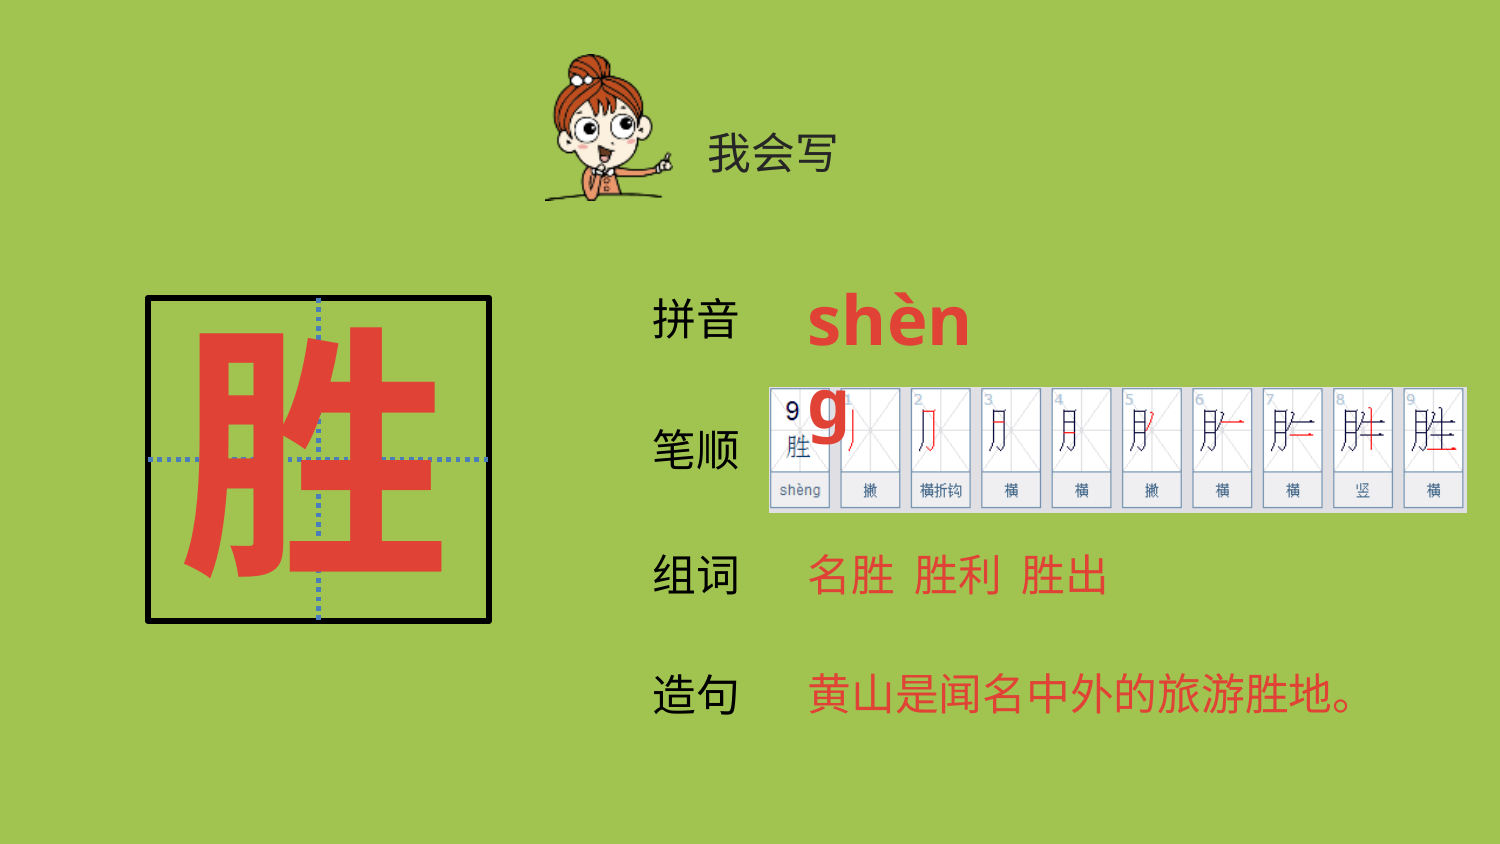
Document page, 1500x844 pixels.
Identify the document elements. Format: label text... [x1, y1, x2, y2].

text_box 造句 [641, 662, 934, 726]
text_box 拼音 [641, 286, 798, 351]
text_box shèng [796, 271, 999, 386]
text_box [545, 54, 955, 201]
text_box 名胜 胜利 胜出 [796, 542, 1407, 606]
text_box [147, 297, 490, 622]
text_box 胜 [167, 277, 579, 614]
text_box 黄山是闻名中外的旅游胜地。 [796, 660, 1372, 725]
text_box 组词 [641, 541, 838, 606]
text_box 笔顺 [641, 416, 764, 481]
picture [769, 387, 1468, 513]
